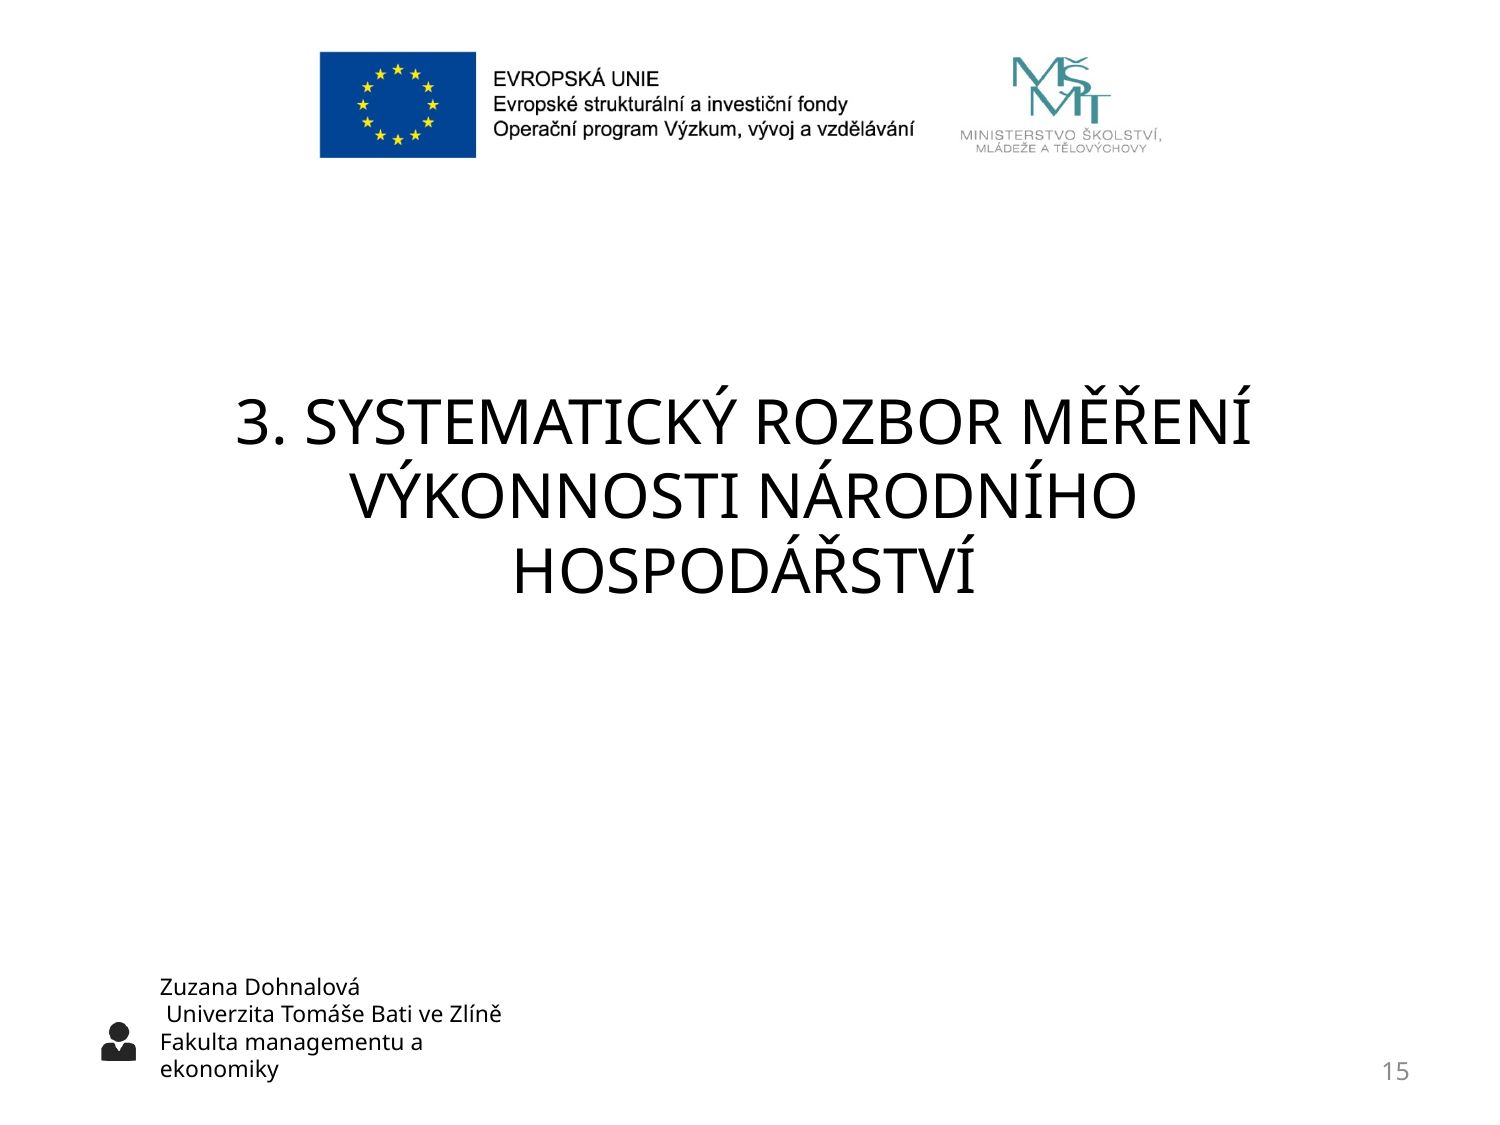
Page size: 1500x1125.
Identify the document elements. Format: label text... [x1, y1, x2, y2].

footer Zuzana Dohnalová Univerzita Tomáše Bati ve Zlíně Fakulta managementu a ekonomiky [145, 999, 526, 1083]
picture [101, 1021, 136, 1062]
picture [267, 0, 1213, 210]
slide_number 15 [1074, 1042, 1425, 1103]
title 3. SYSTEMATICKÝ ROZBOR MĚŘENÍ VÝKONNOSTI NÁRODNÍHO HOSPODÁŘSTVÍ [112, 373, 1376, 615]
